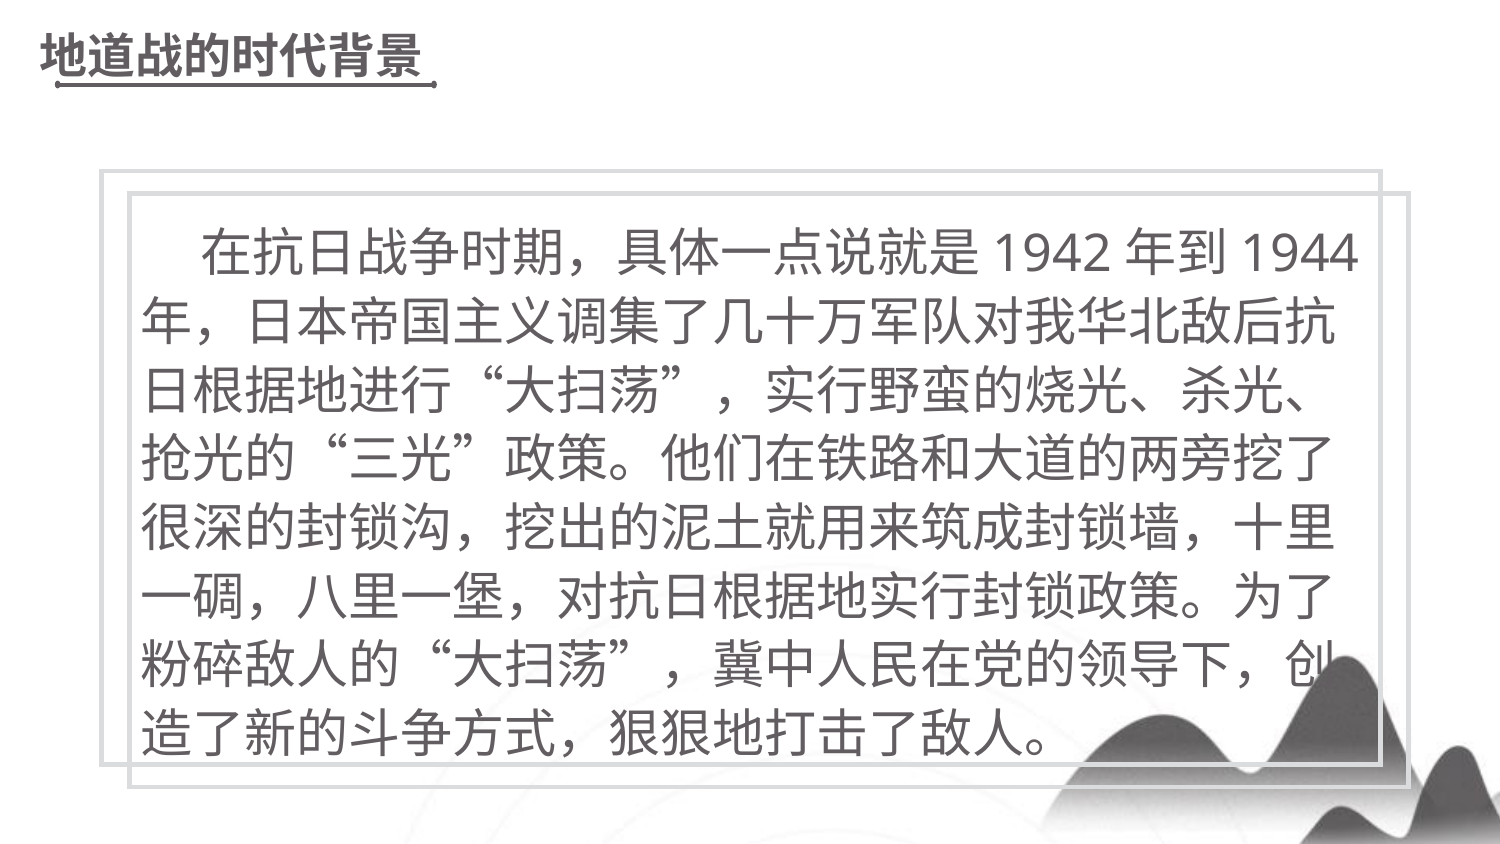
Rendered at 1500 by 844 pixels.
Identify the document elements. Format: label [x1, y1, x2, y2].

text_box [101, 170, 1409, 787]
picture [0, 0, 1500, 844]
text_box [55, 81, 436, 88]
